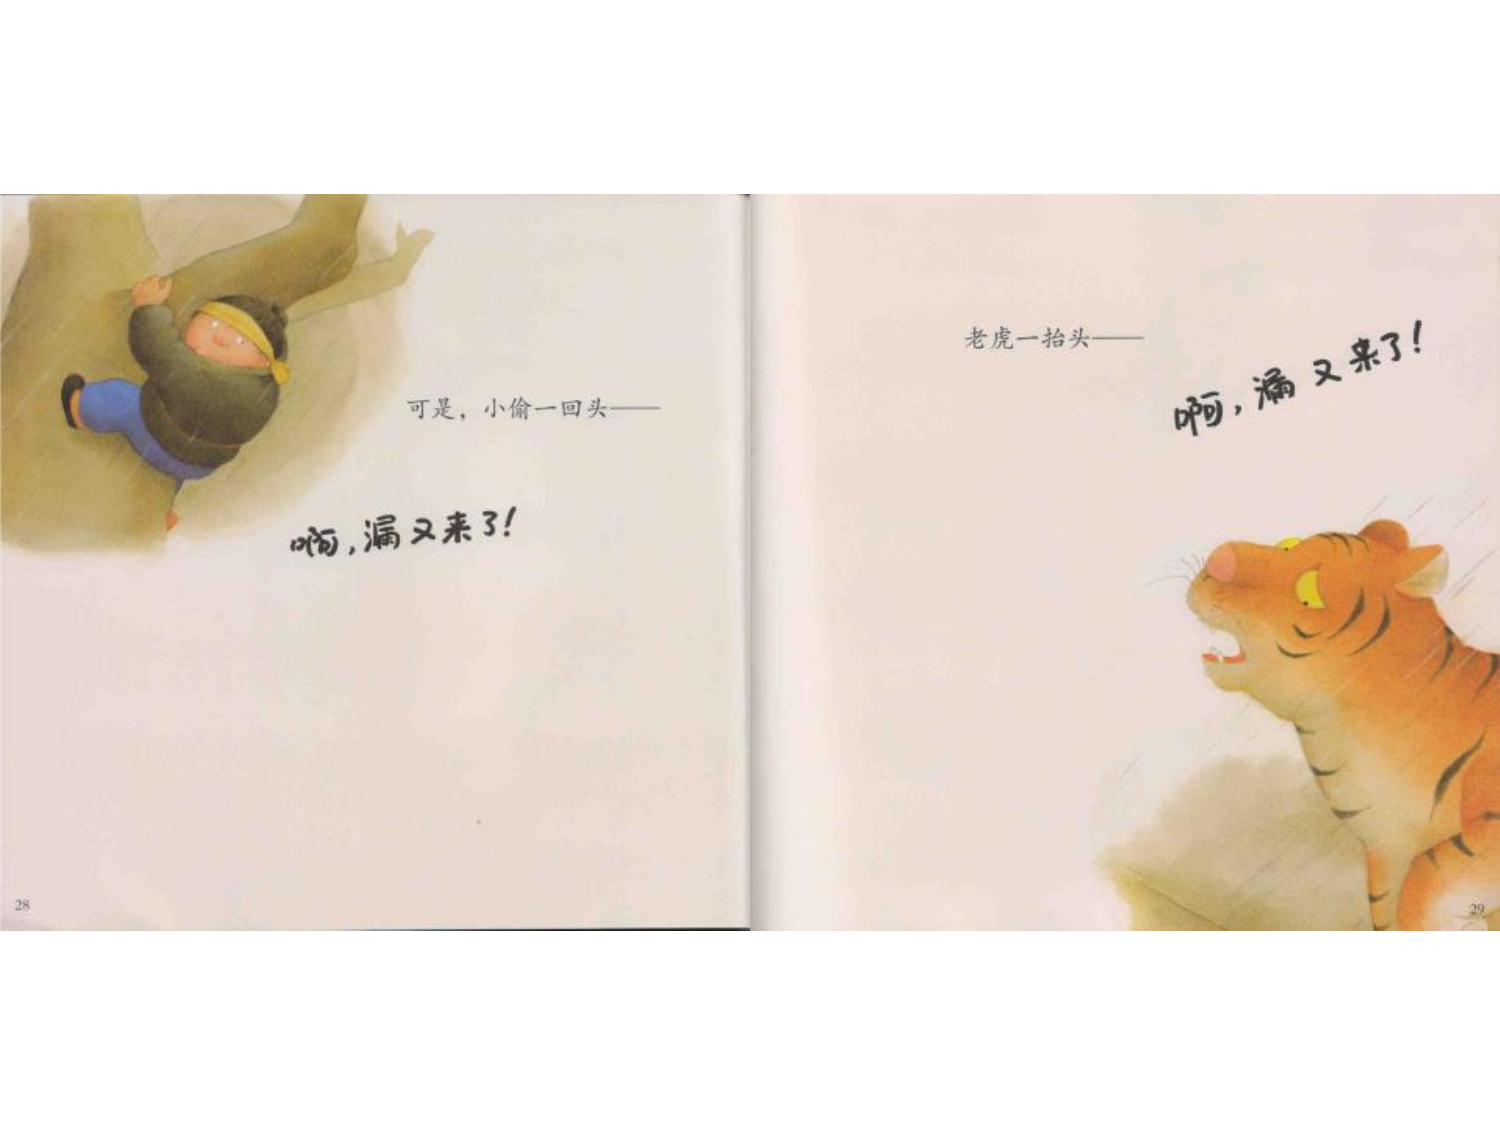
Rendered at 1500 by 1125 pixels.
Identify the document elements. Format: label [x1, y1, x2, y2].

picture [0, 194, 1500, 931]
